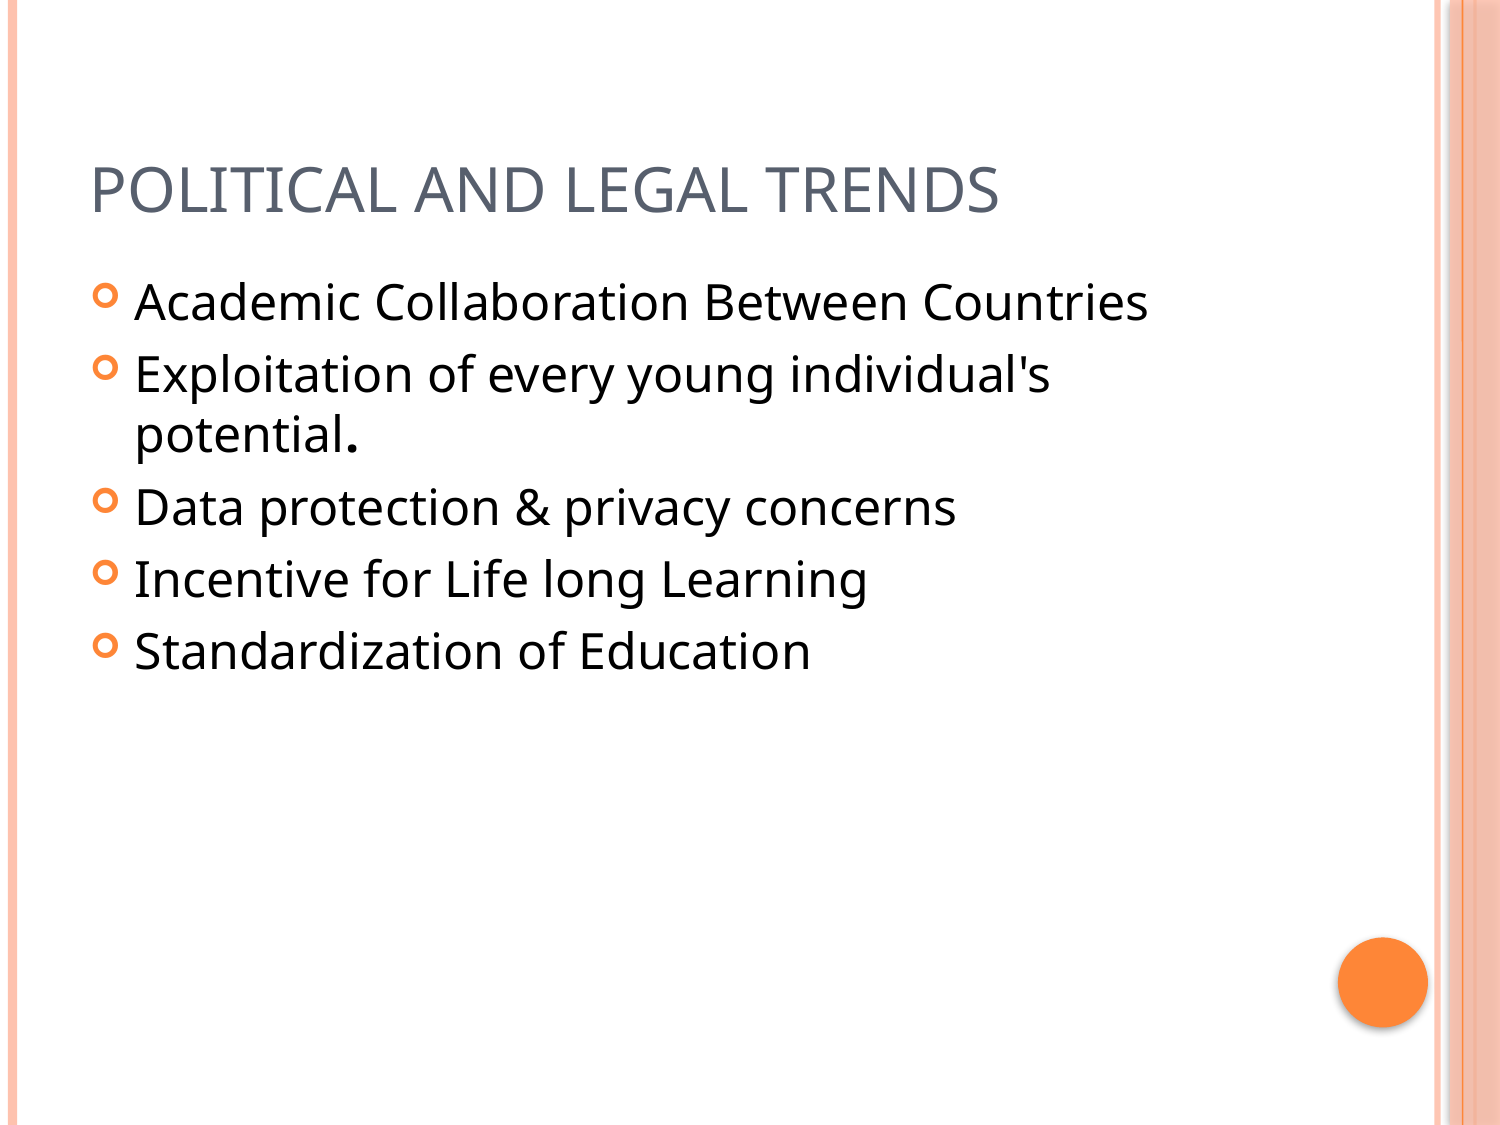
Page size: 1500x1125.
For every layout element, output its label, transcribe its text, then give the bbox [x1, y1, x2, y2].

list Academic Collaboration Between Countries Exploitation of every young individual's potential. Data protection & privacy concerns Incentive for Life long Learning Standardization of Education [75, 262, 1300, 725]
title Political and Legal Trends [75, 45, 1300, 233]
